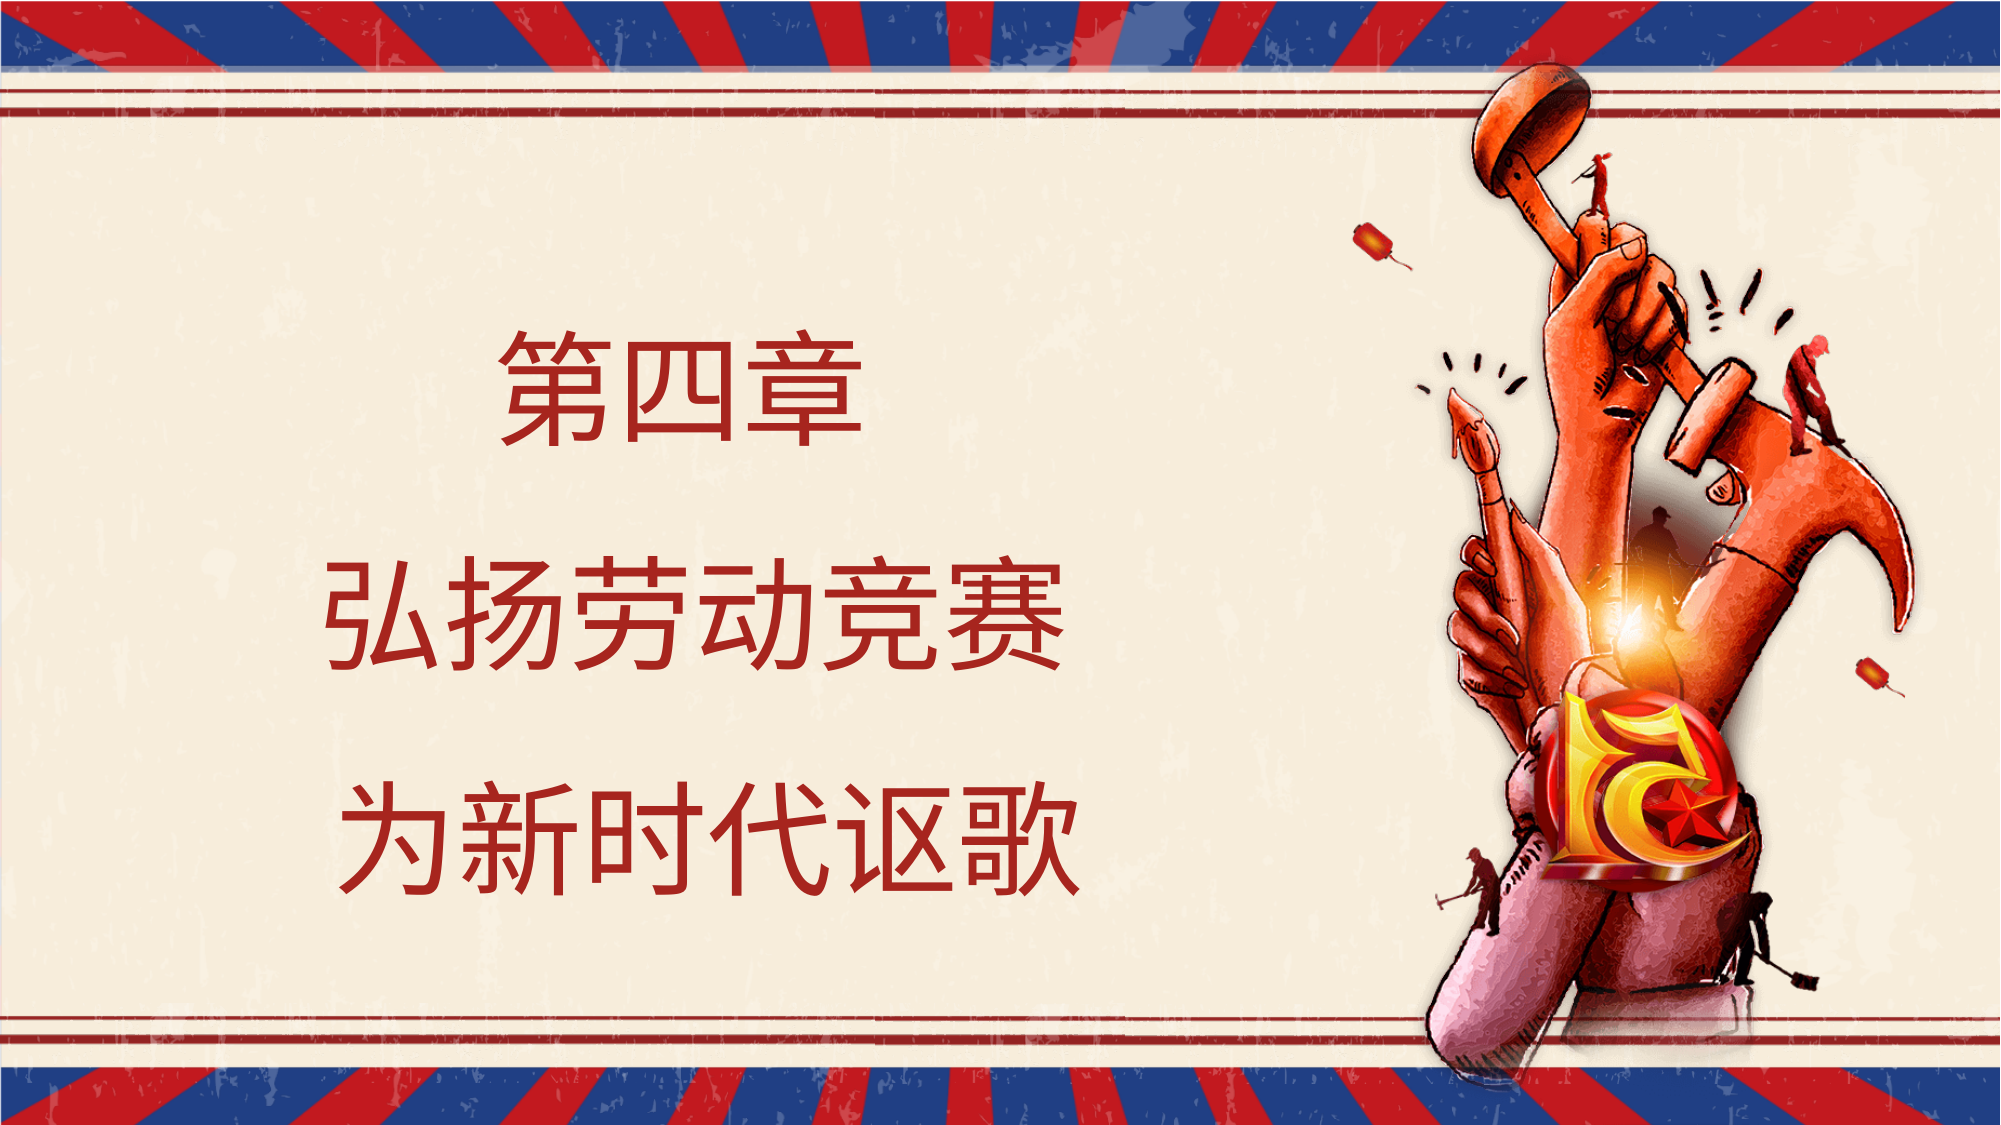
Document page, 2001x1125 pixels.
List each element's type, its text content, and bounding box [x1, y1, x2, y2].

picture [0, 2, 2000, 1125]
text_box 第四章 弘扬劳动竞赛 为新时代讴歌 [72, 228, 1327, 919]
